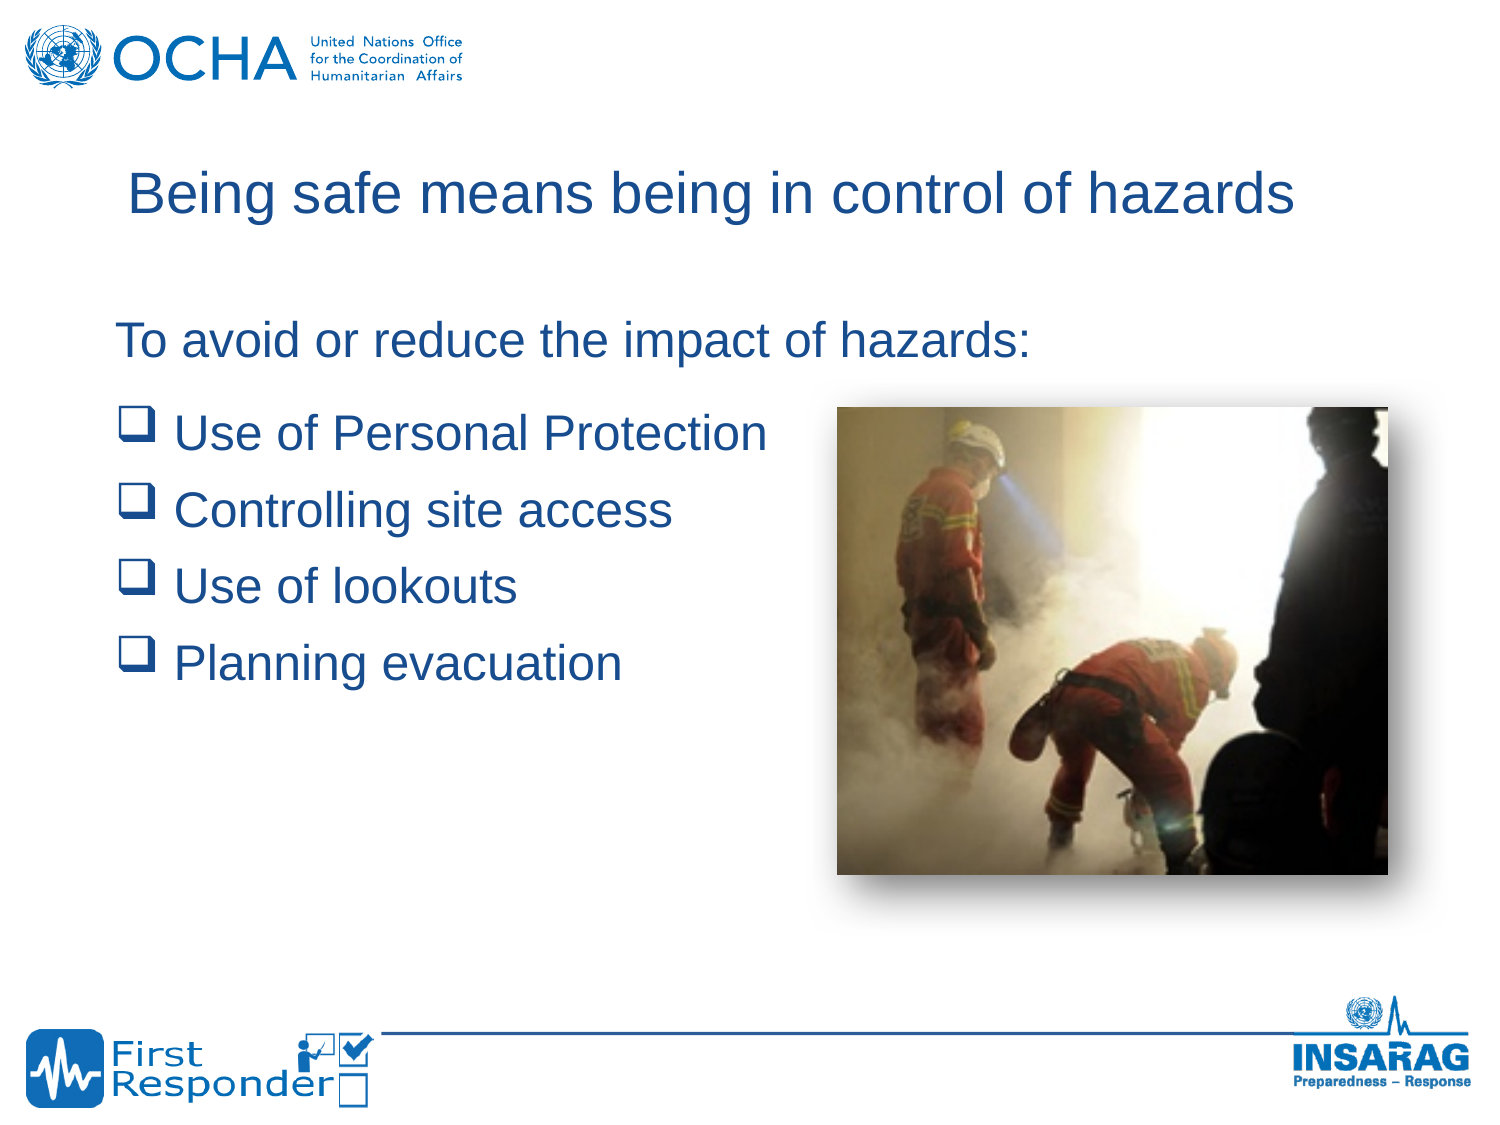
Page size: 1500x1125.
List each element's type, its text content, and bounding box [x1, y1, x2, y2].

picture [24, 1024, 375, 1113]
text_box Being safe means being in control of hazards [106, 147, 1313, 233]
list To avoid or reduce the impact of hazards: Use of Personal Protection Controlling site access Use of lookouts Planning evacuation [99, 222, 1338, 900]
picture [1287, 995, 1471, 1094]
picture [837, 407, 1388, 876]
